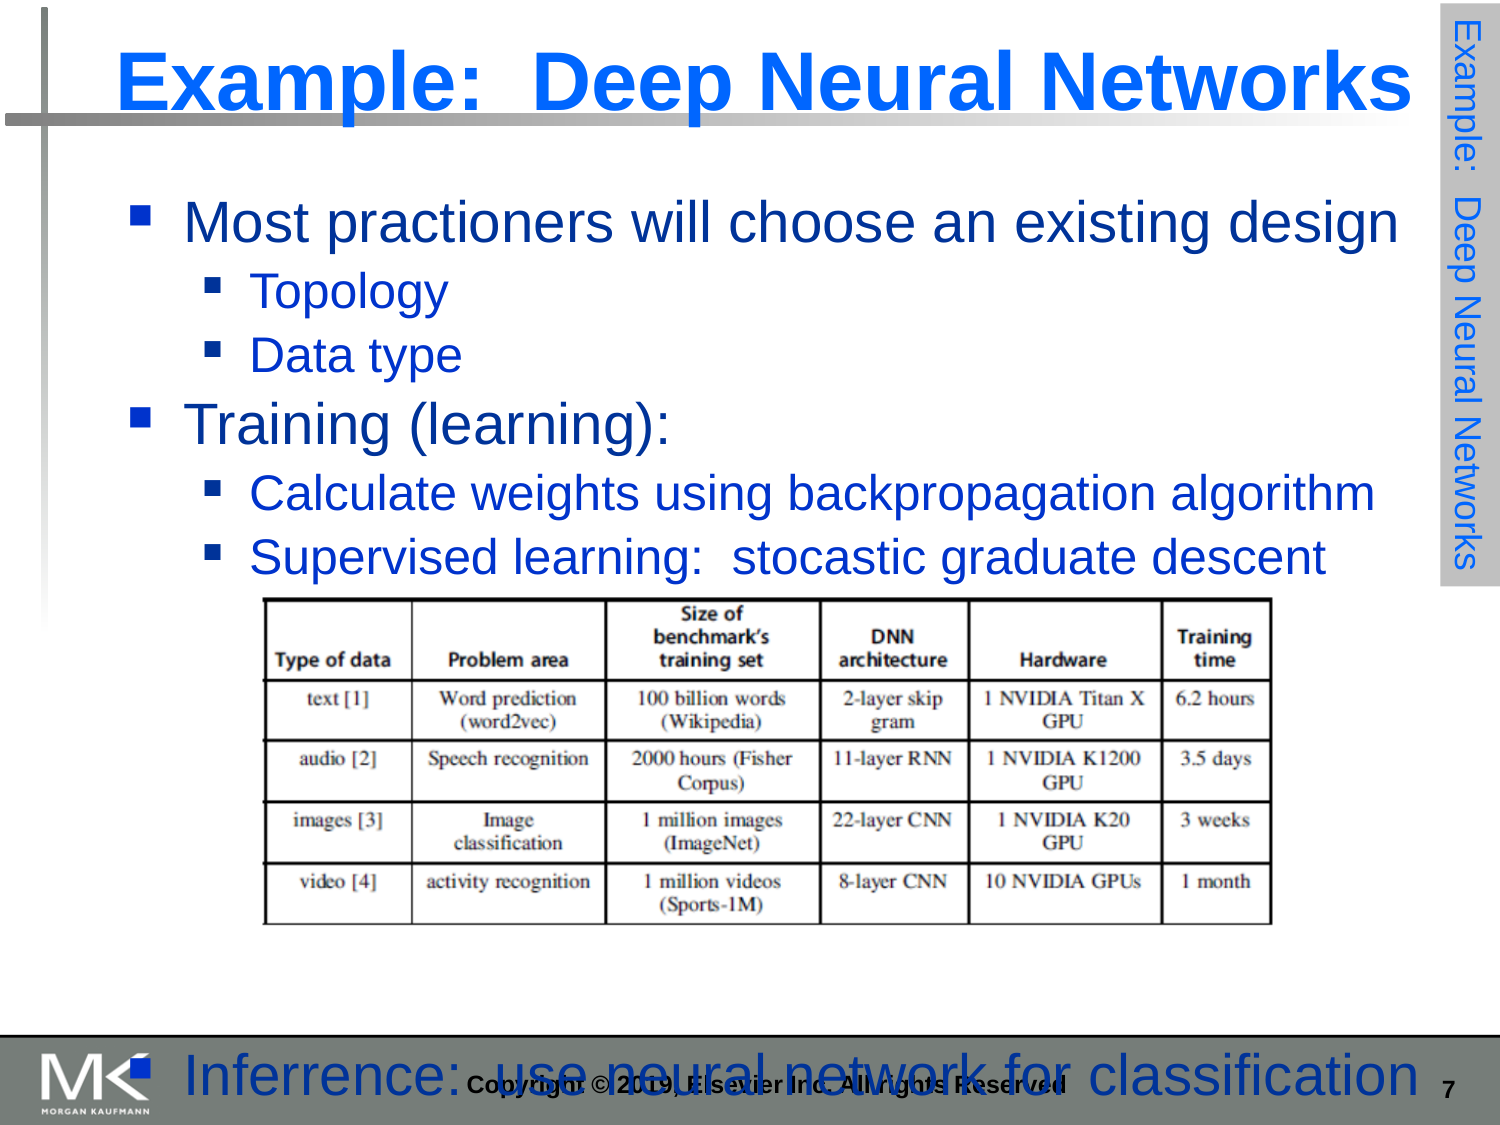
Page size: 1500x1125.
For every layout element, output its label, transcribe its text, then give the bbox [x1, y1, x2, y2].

footer Copyright © 2019, Elsevier Inc. All rights Reserved [170, 1046, 1365, 1106]
picture [259, 592, 1276, 929]
text_box Example: Deep Neural Networks [1440, 3, 1500, 587]
title Example: Deep Neural Networks [100, 17, 1440, 135]
picture [29, 1046, 160, 1123]
list Most practioners will choose an existing design Topology Data type Training (learning): Calculate weights using backpropagation algorithm Supervised learning: stocastic graduate descent Inferrence: use neural network for classification [111, 184, 1470, 1024]
